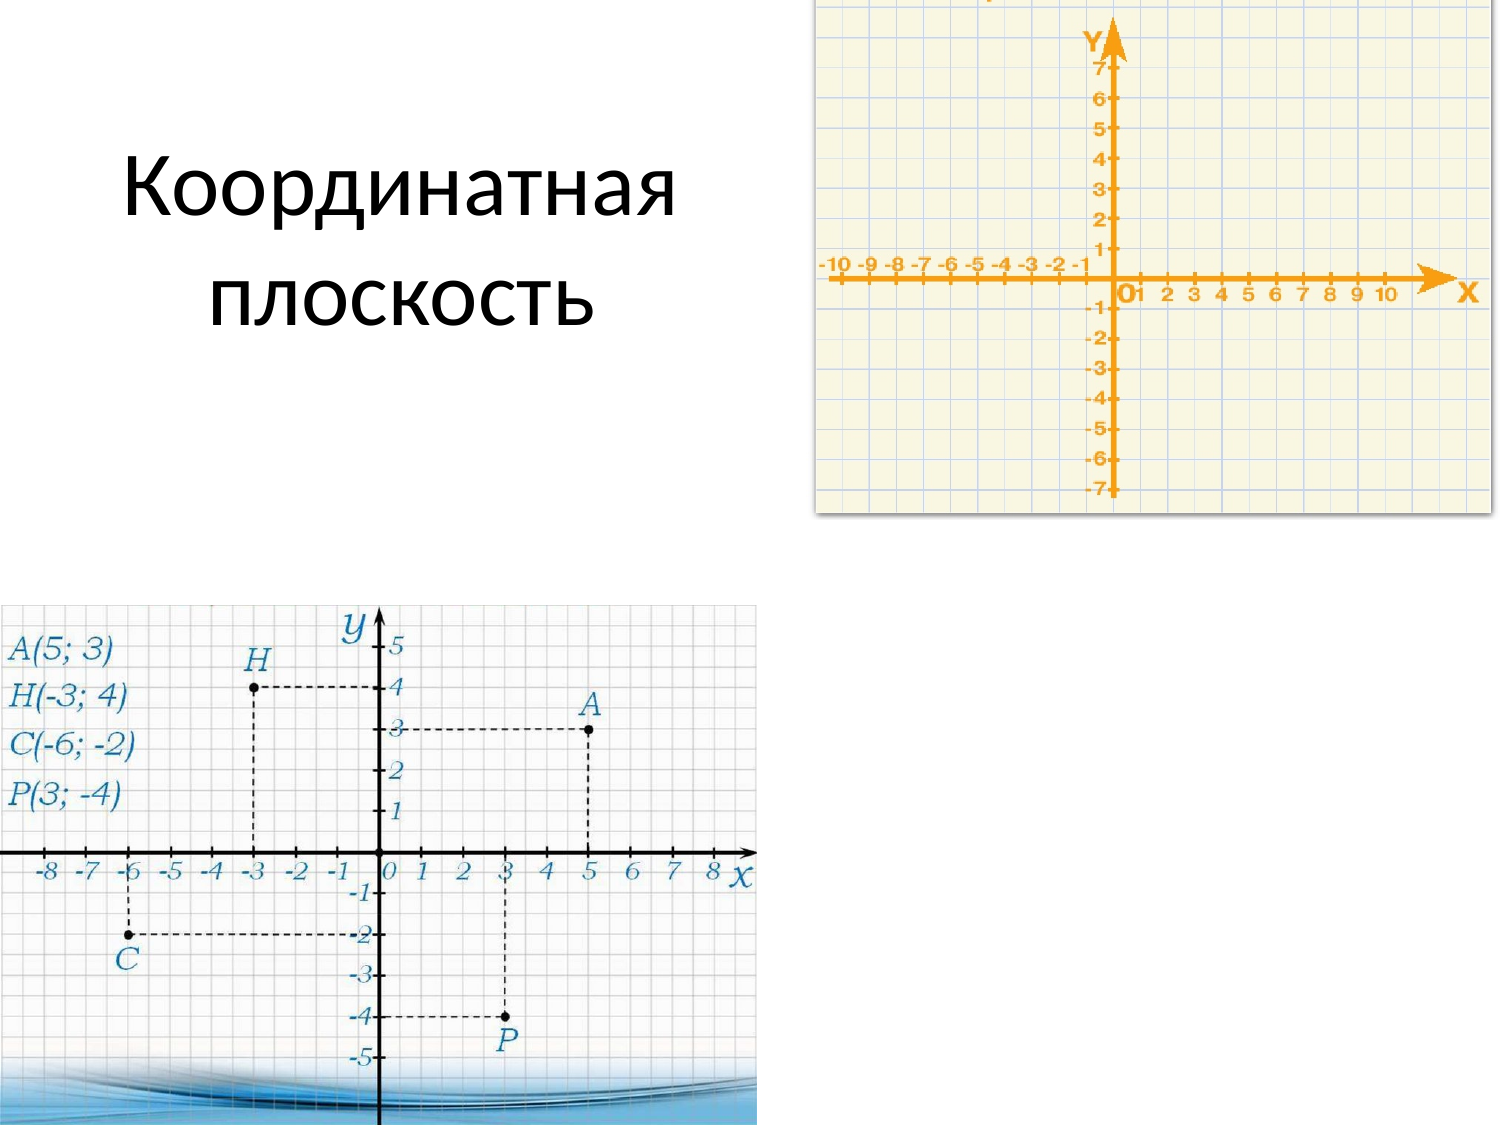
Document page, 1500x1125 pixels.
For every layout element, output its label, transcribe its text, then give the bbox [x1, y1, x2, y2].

title Координатная плоскость [53, 113, 750, 355]
picture [0, 604, 758, 1125]
picture [806, 0, 1500, 520]
